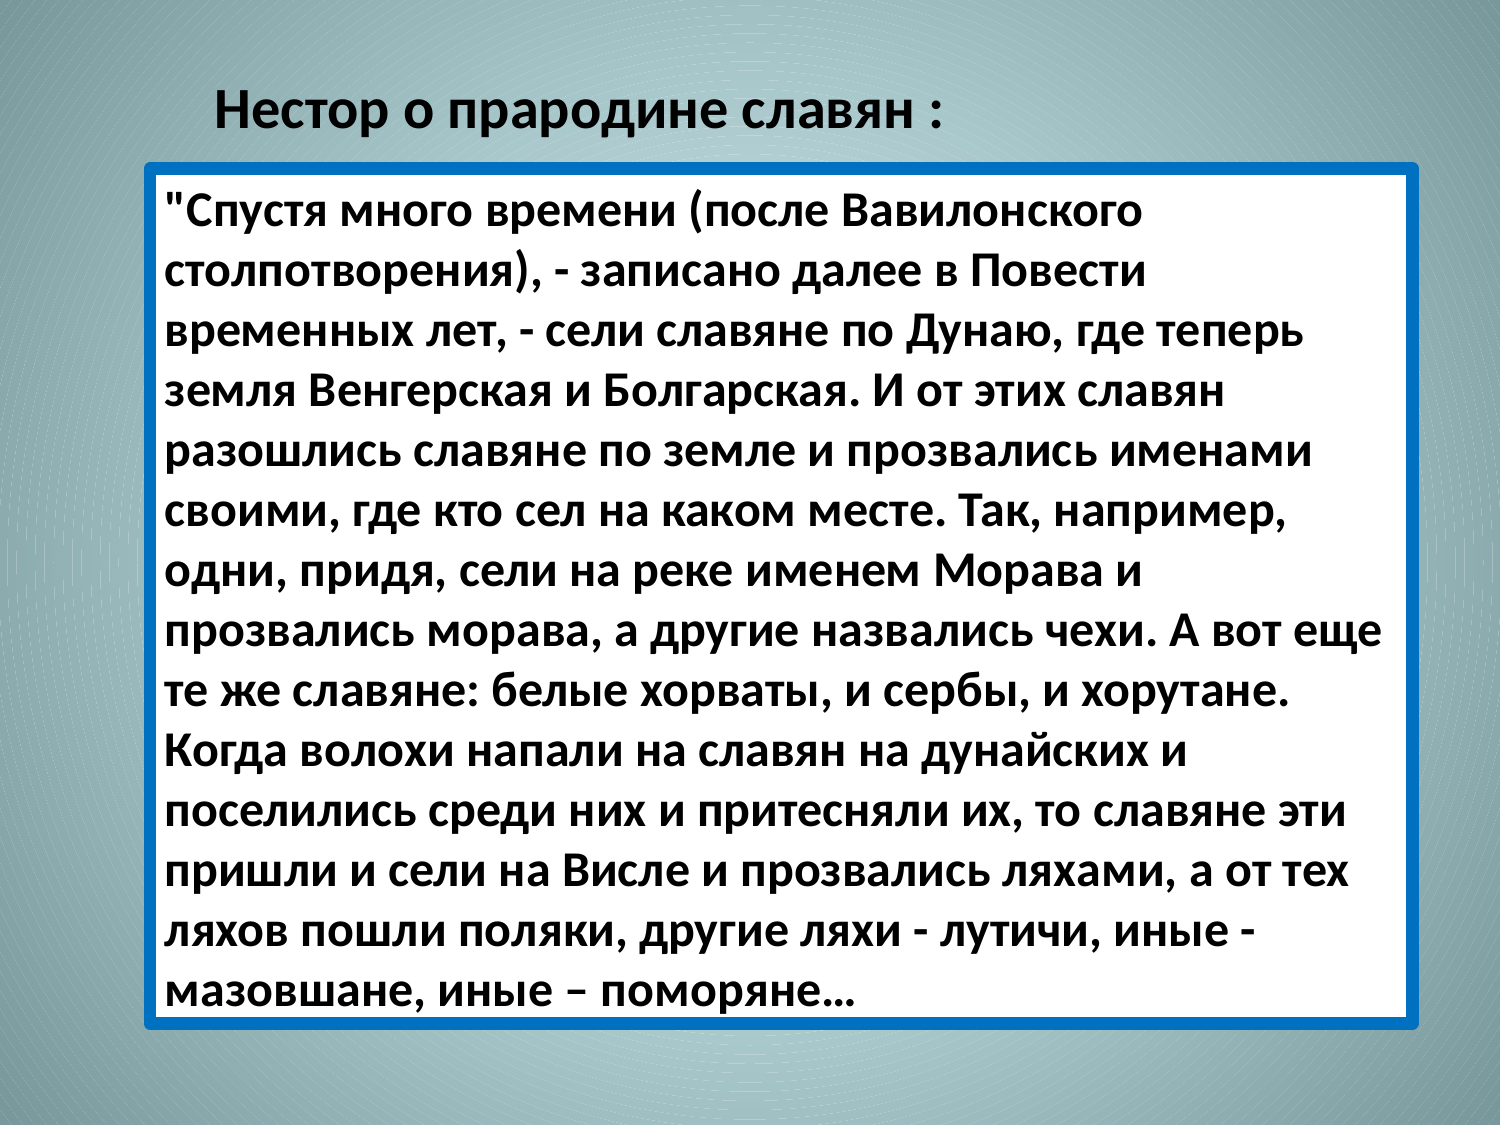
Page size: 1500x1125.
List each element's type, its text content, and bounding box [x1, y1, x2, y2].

text_box "Спустя много времени (после Вавилонского столпотворения), - записано далее в Повести временных лет, - сели славяне по Дунаю, где теперь земля Венгерская и Болгарская. И от этих славян разошлись славяне по земле и прозвались именами своими, где кто сел на каком месте. Так, например, одни, придя, сели на реке именем Морава и прозвались морава, а другие назвались чехи. А вот еще те же славяне: белые хорваты, и сербы, и хорутане. Когда волохи напали на славян на дунайских и поселились среди них и притесняли их, то славяне эти пришли и сели на Висле и прозвались ляхами, а от тех ляхов пошли поляки, другие ляхи - лутичи, иные - мазовшане, иные – поморяне… [149, 168, 1413, 1024]
text_box Нестор о прародине славян : [200, 62, 1288, 148]
